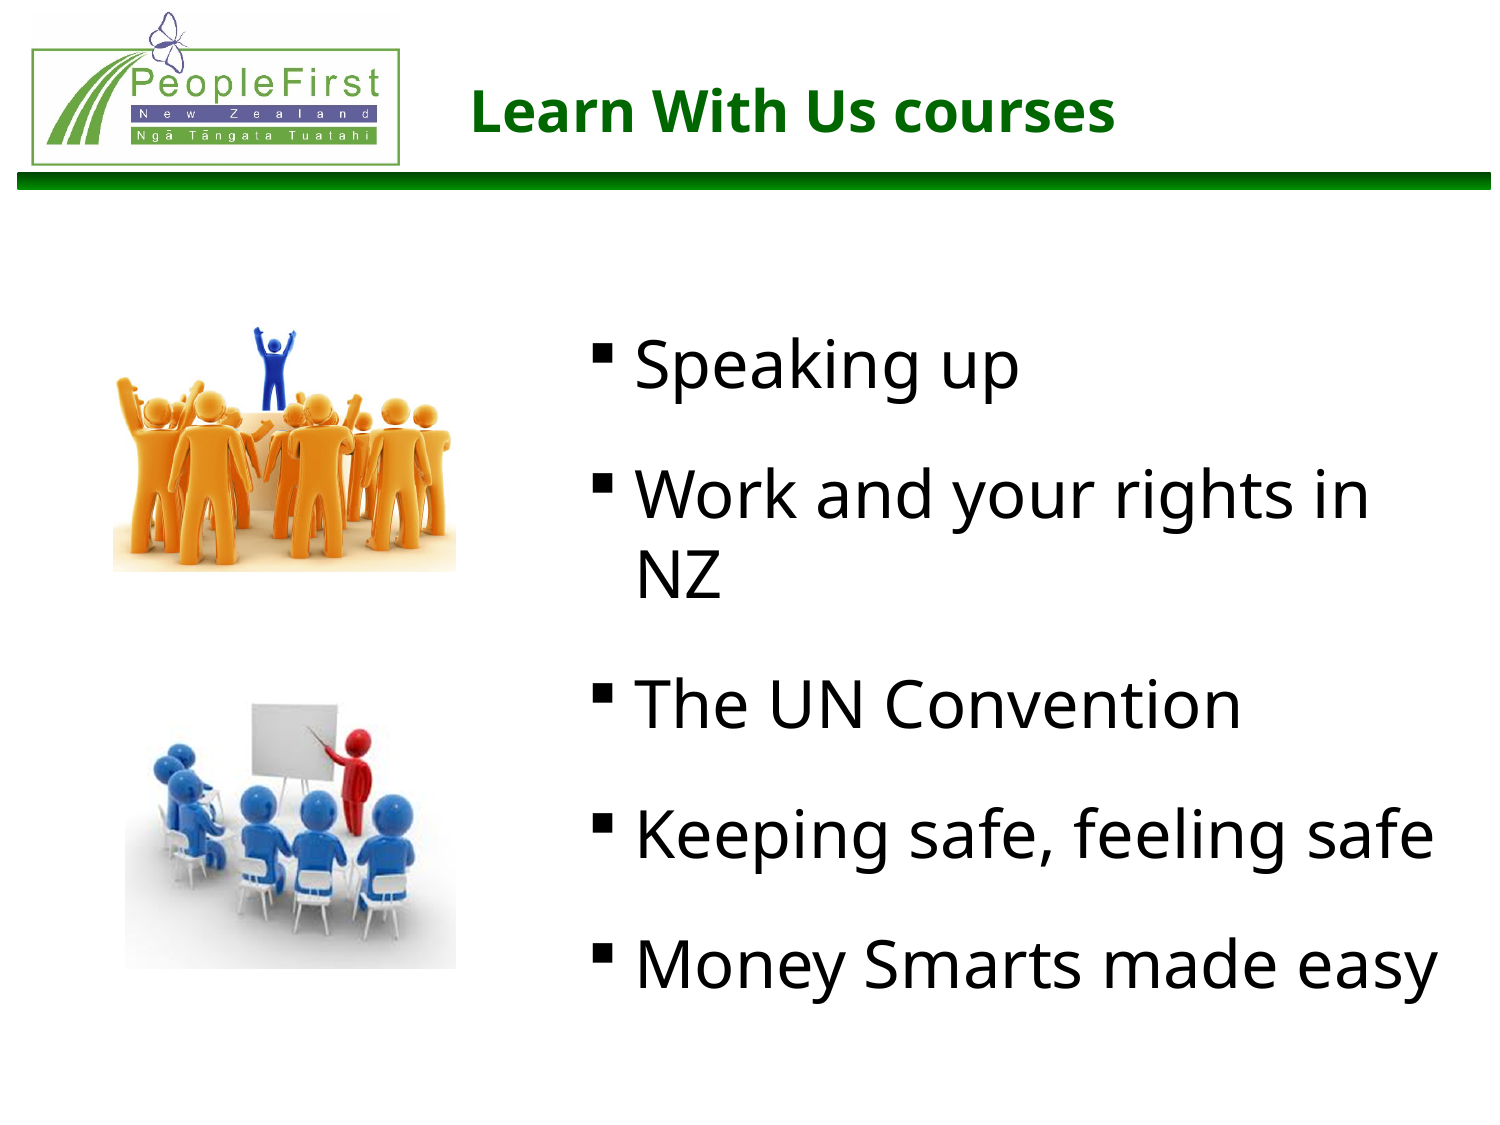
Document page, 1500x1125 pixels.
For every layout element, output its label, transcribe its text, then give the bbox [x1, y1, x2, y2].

picture [113, 314, 457, 572]
picture [31, 11, 400, 166]
title Learn With Us courses [454, 66, 1491, 145]
picture [124, 680, 457, 969]
text_box Speaking up Work and your rights in NZ The UN Convention Keeping safe, feeling safe Money Smarts made easy [572, 314, 1455, 1114]
